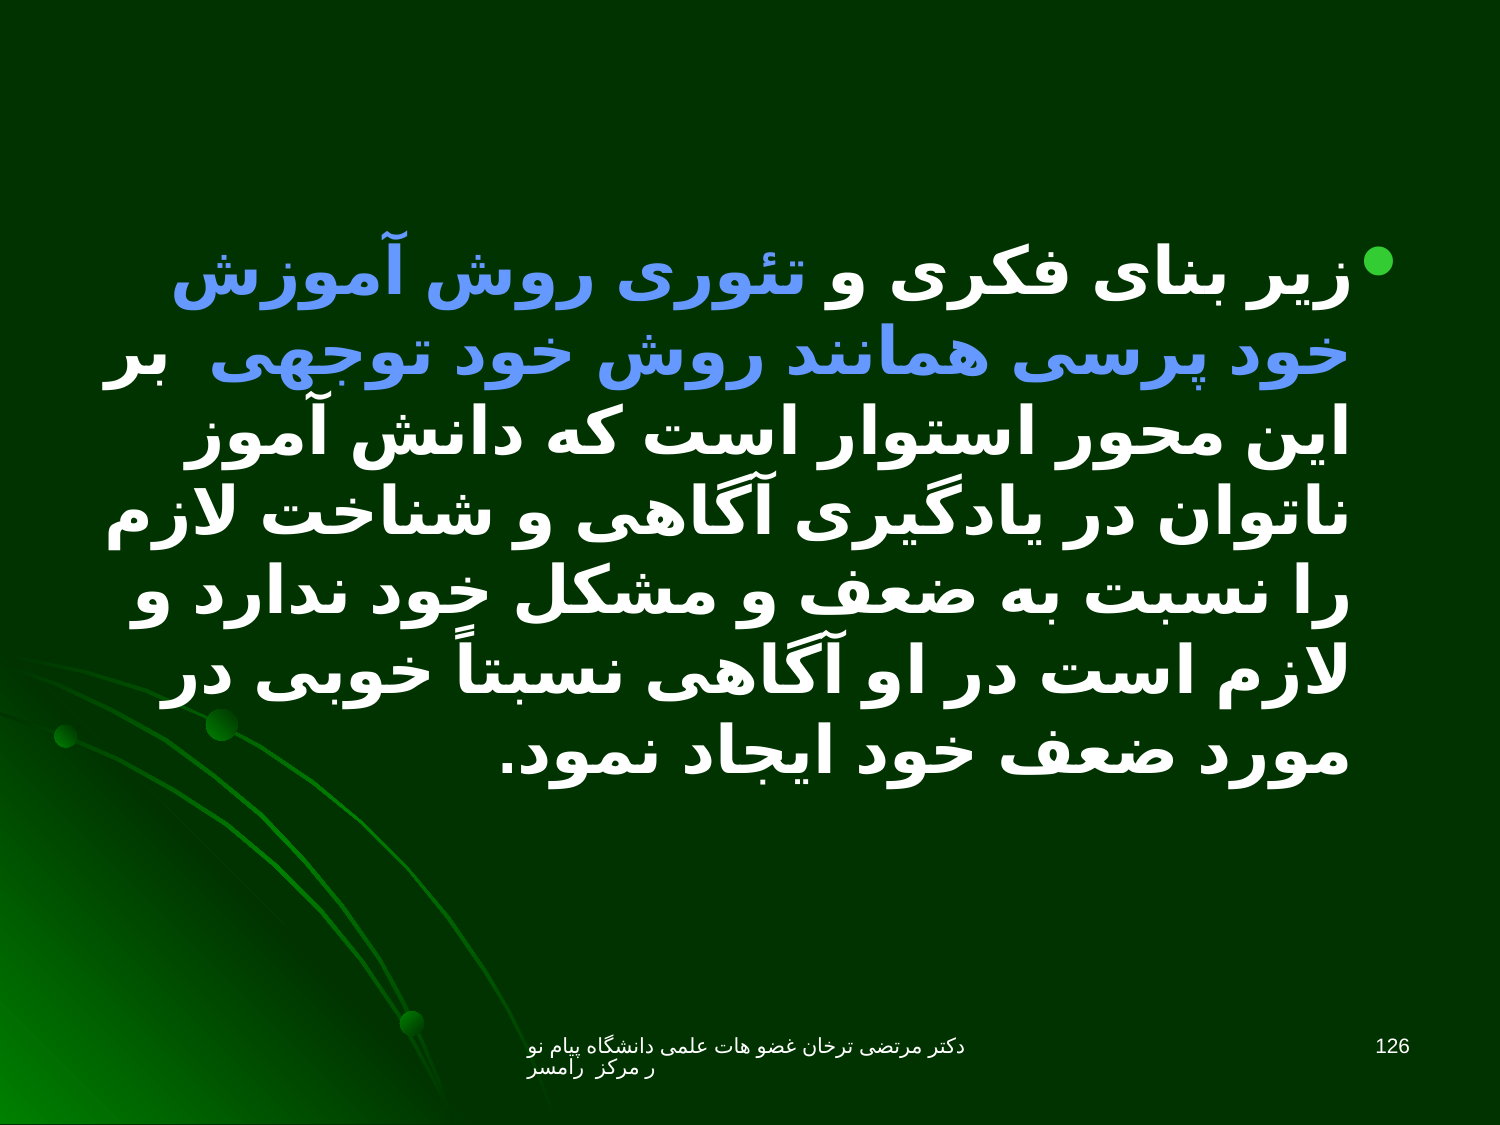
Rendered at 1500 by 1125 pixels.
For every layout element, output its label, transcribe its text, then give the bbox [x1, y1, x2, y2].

list زیر بنای فکری و تئوری روش آموزش خود پرسی همانند روش خود توجهی بر این محور استوار است که دانش آموز ناتوان در یادگیری آگاهی و شناخت لازم را نسبت به ضعف و مشکل خود ندارد و لازم است در او آگاهی نسبتاً خوبی در مورد ضعف خود ایجاد نمود. [74, 219, 1426, 1006]
footer دکتر مرتضی ترخان غضو هات علمی دانشگاه پیام نور مرکز رامسر [512, 1024, 988, 1101]
slide_number 126 [1074, 1024, 1426, 1101]
